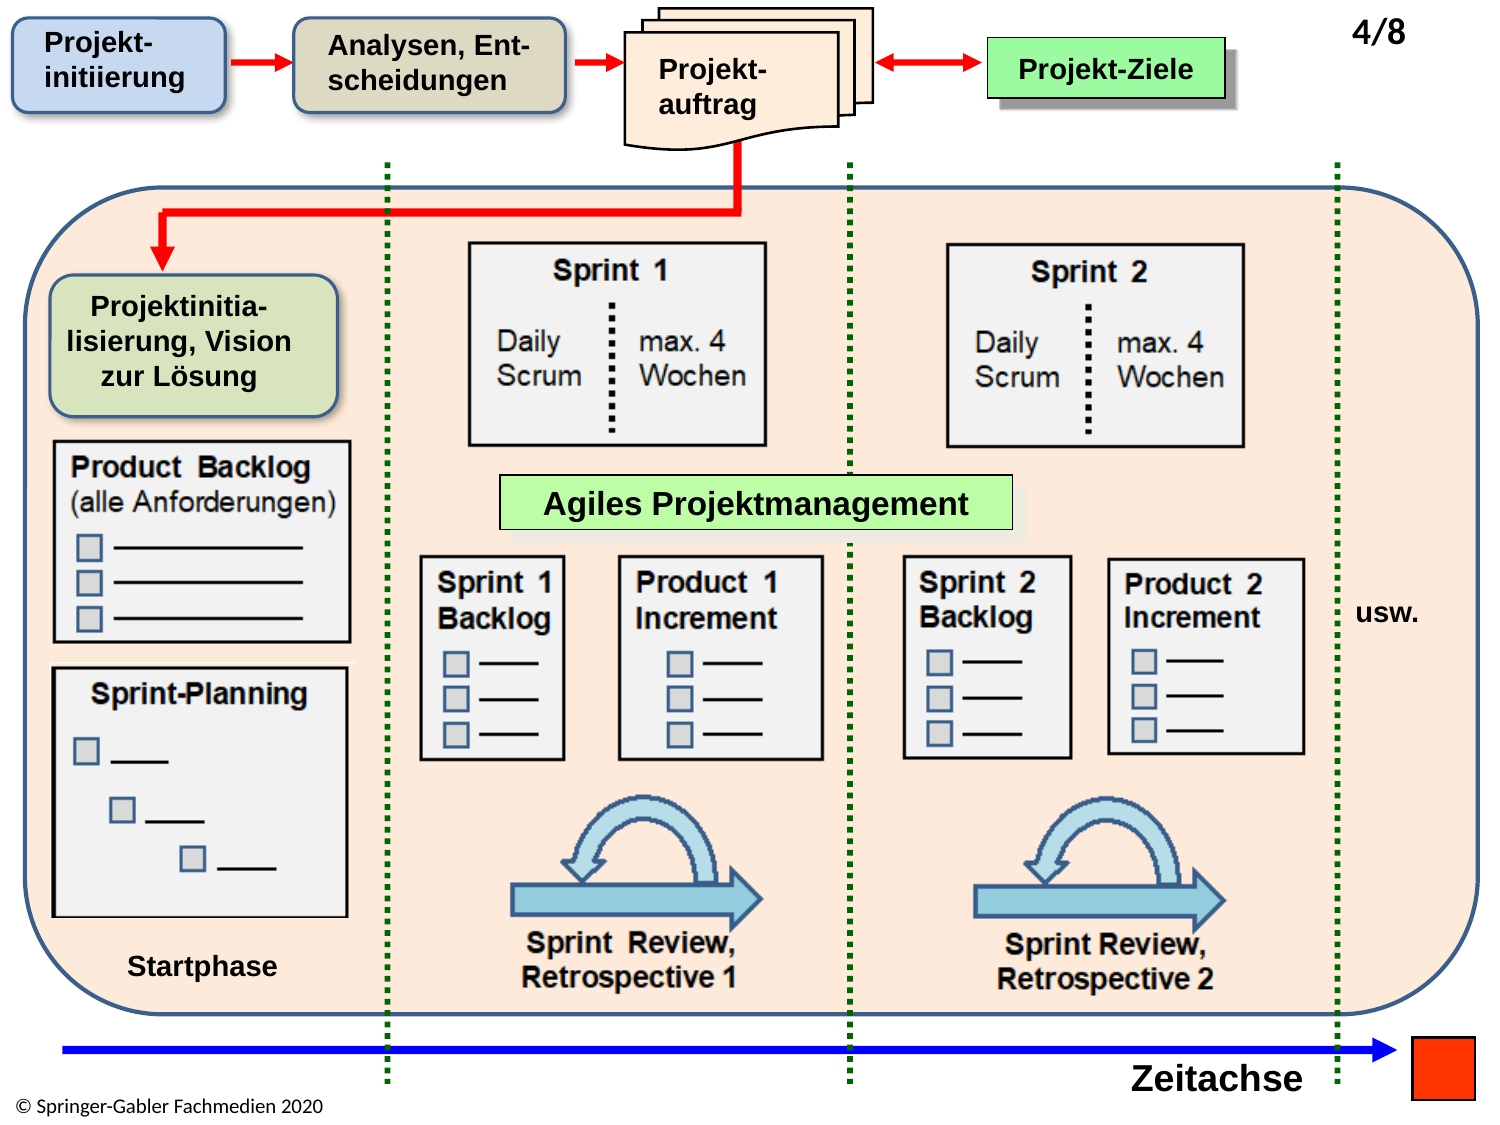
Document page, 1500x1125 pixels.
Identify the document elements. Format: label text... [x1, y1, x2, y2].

text_box Agiles Projektmanagement [499, 474, 1013, 530]
text_box Projekt-initiierung [29, 15, 231, 101]
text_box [462, 237, 773, 455]
text_box [291, 15, 566, 115]
text_box Zeitachse [1116, 1046, 1329, 1107]
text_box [1099, 549, 1310, 763]
text_box [574, 56, 625, 69]
text_box [231, 56, 290, 69]
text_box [487, 787, 776, 1002]
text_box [899, 549, 1079, 763]
text_box [1412, 1037, 1475, 1100]
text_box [612, 549, 829, 766]
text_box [412, 549, 576, 774]
text_box [1329, 1043, 1398, 1057]
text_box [949, 787, 1238, 999]
text_box Startphase [112, 940, 302, 991]
text_box [874, 56, 983, 69]
text_box [624, 8, 873, 150]
text_box [48, 272, 340, 419]
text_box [937, 237, 1251, 451]
text_box [156, 213, 169, 271]
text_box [49, 662, 355, 918]
text_box usw. [1340, 586, 1459, 636]
text_box Projekt-auftrag [643, 42, 832, 128]
text_box [10, 15, 227, 115]
text_box Projekt-Ziele [987, 37, 1225, 99]
text_box Analysen, Ent-scheidungen [312, 18, 573, 104]
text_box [49, 437, 358, 648]
text_box [22, 185, 1480, 1017]
text_box Projektinitia-lisierung, Vision zur Lösung [37, 280, 321, 400]
